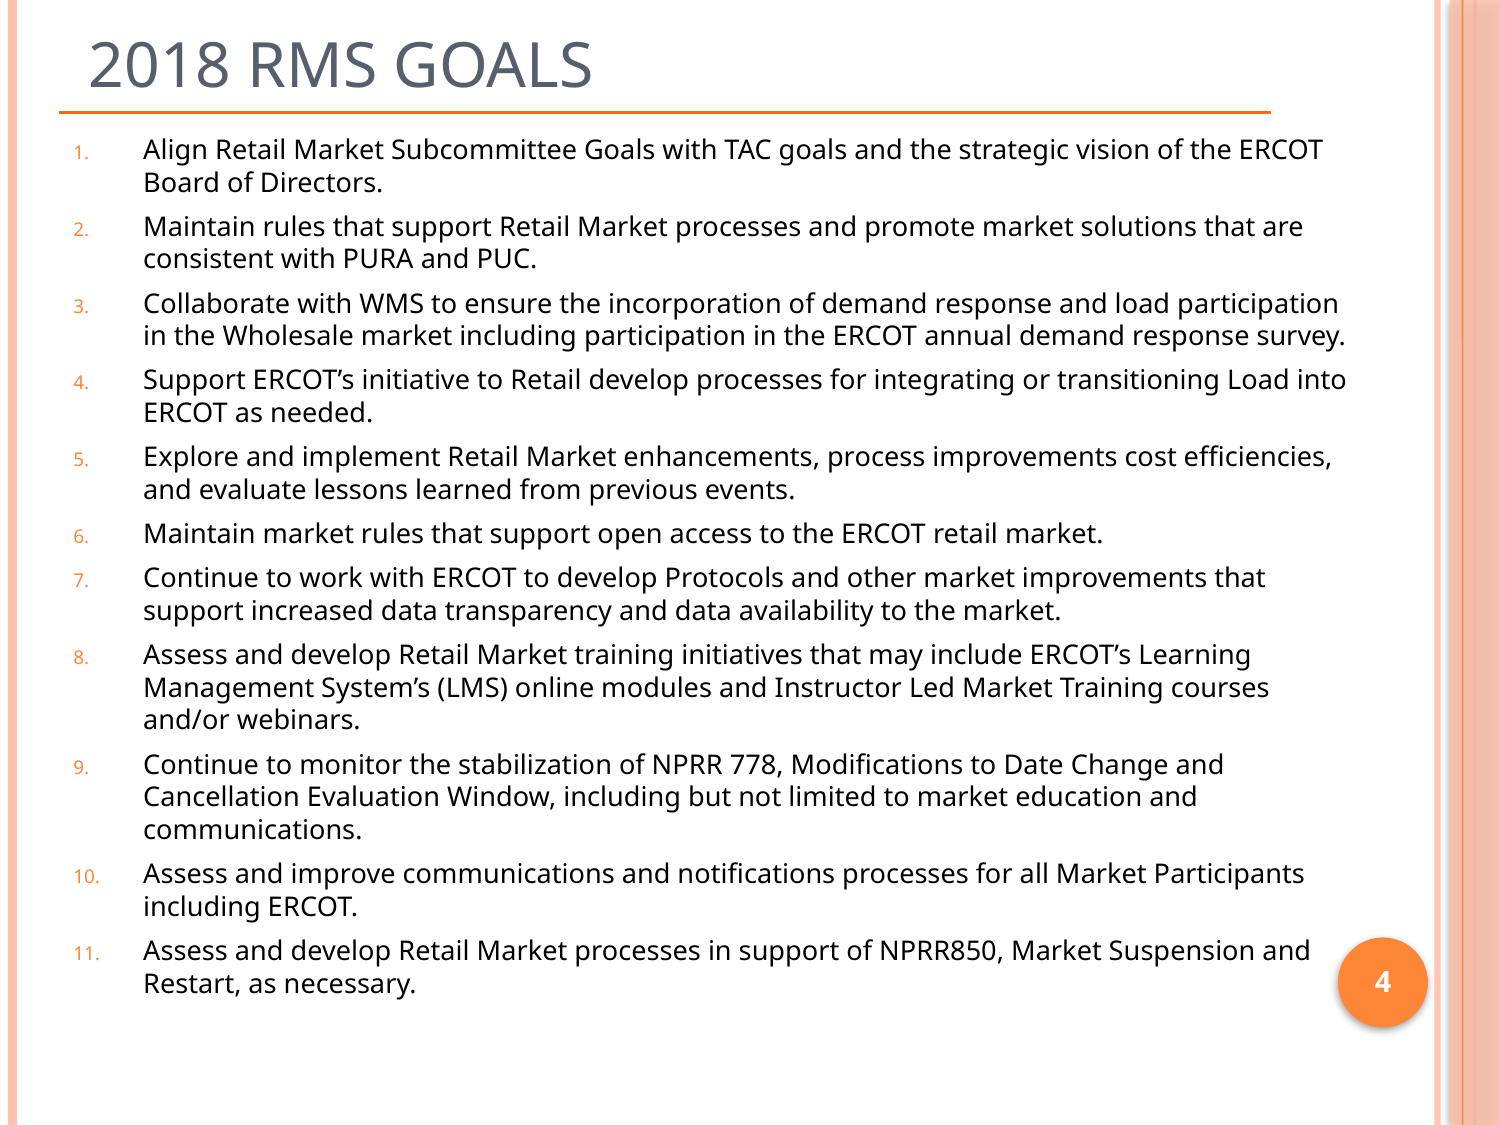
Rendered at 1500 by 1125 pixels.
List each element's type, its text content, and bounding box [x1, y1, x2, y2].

slide_number 4 [1333, 940, 1434, 1027]
title 2018 RMS Goals [74, 12, 1300, 108]
list Align Retail Market Subcommittee Goals with TAC goals and the strategic vision of the ERCOT Board of Directors. Maintain rules that support Retail Market processes and promote market solutions that are consistent with PURA and PUC. Collaborate with WMS to ensure the incorporation of demand response and load participation in the Wholesale market including participation in the ERCOT annual demand response survey. Support ERCOT’s initiative to Retail develop processes for integrating or transitioning Load into ERCOT as needed. Explore and implement Retail Market enhancements, process improvements cost efficiencies, and evaluate lessons learned from previous events. Maintain market rules that support open access to the ERCOT retail market. Continue to work with ERCOT to develop Protocols and other market improvements that support increased data transparency and data availability to the market. Assess and develop Retail Market training initiatives that may include ERCOT’s Learning Management System’s (LMS) online modules and Instructor Led Market Training courses and/or webinars. Continue to monitor the stabilization of NPRR 778, Modifications to Date Change and Cancellation Evaluation Window, including but not limited to market education and communications. Assess and improve communications and notifications processes for all Market Participants including ERCOT. Assess and develop Retail Market processes in support of NPRR850, Market Suspension and Restart, as necessary. [58, 125, 1363, 1038]
